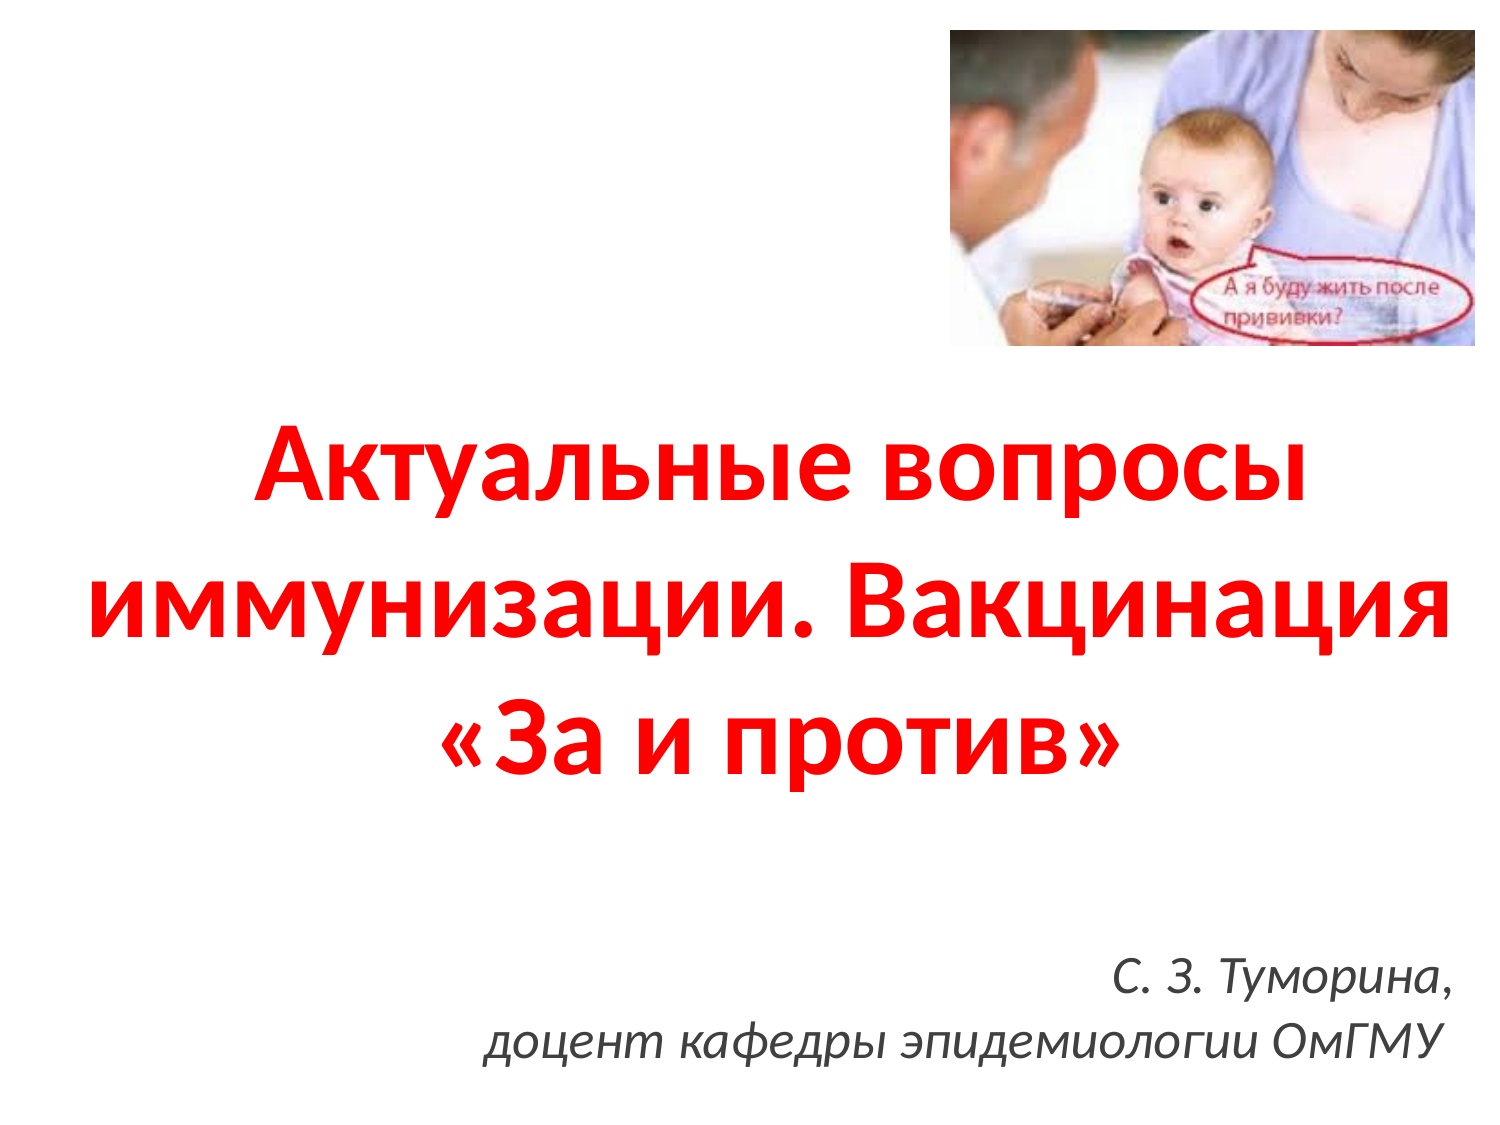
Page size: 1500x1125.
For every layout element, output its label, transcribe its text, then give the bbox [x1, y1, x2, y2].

subtitle С. З. Туморина, доцент кафедры эпидемиологии ОмГМУ [289, 932, 1471, 1094]
title Актуальные вопросы иммунизации. Вакцинация «За и против» [60, 432, 1500, 752]
picture [950, 30, 1475, 346]
